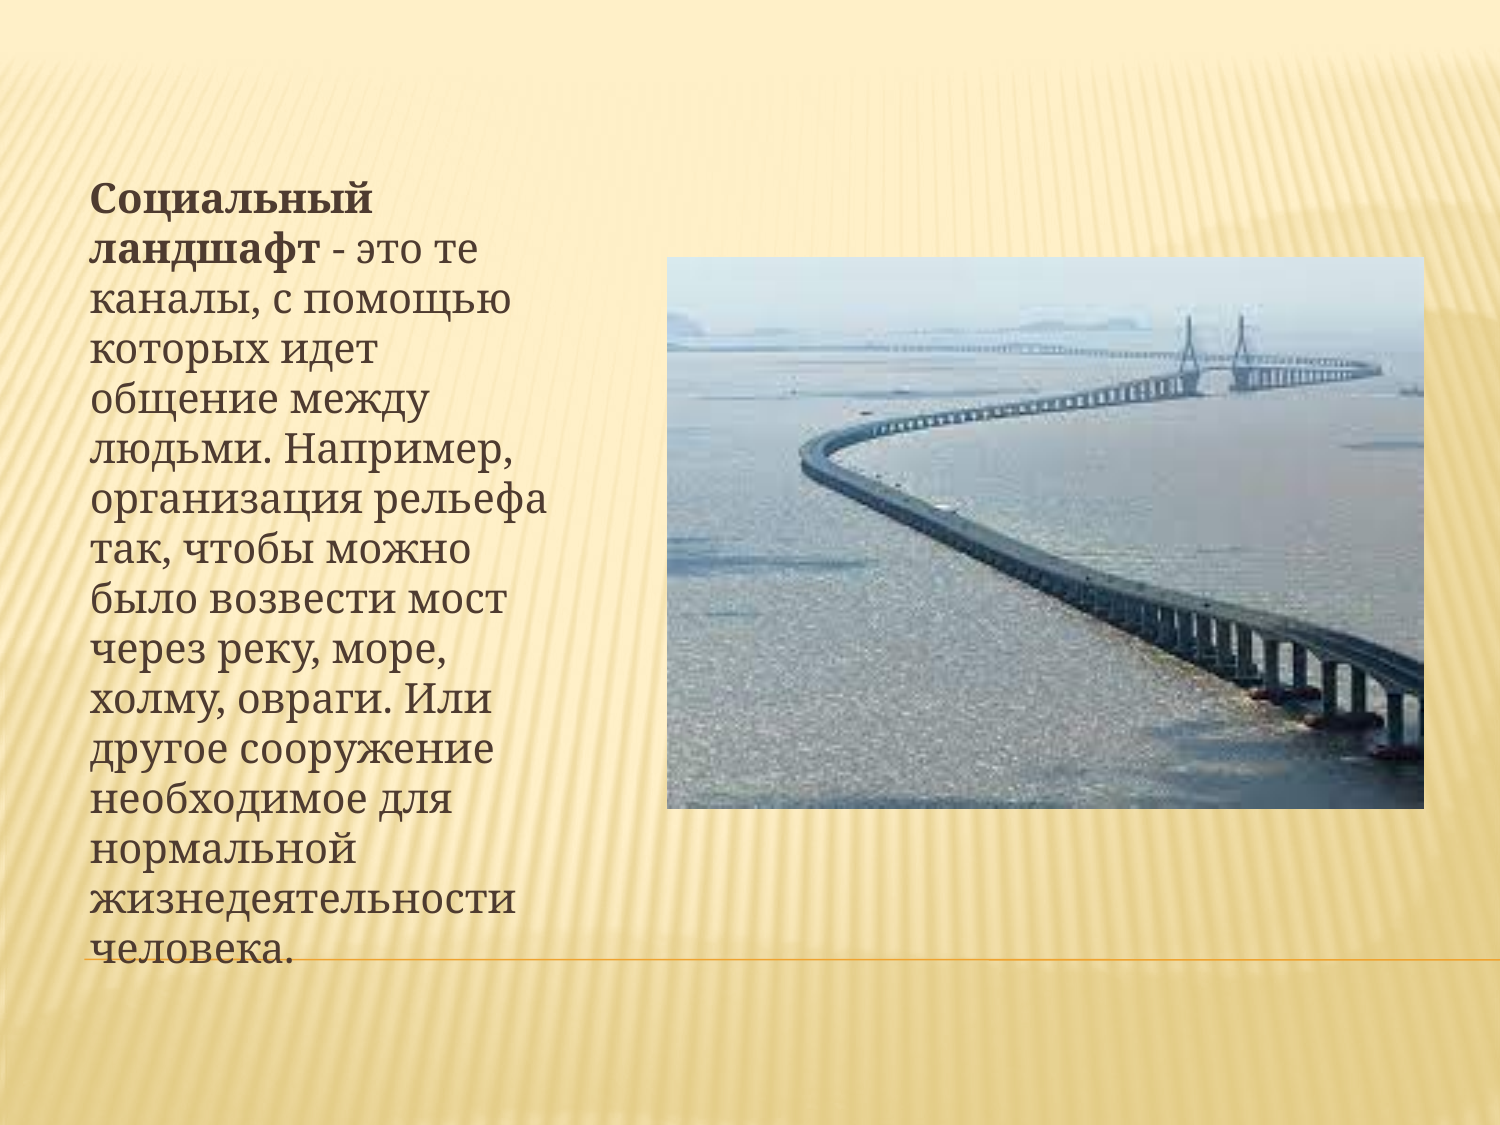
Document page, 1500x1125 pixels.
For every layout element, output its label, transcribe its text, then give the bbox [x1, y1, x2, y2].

list Социальный ландшафт - это те каналы, с помощью которых идет общение между людьми. Например, организация рельефа так, чтобы можно было возвести мост через реку, море, холму, овраги. Или другое сооружение необходимое для нормальной жизнедеятельности человека. [75, 164, 569, 973]
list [667, 257, 1424, 809]
